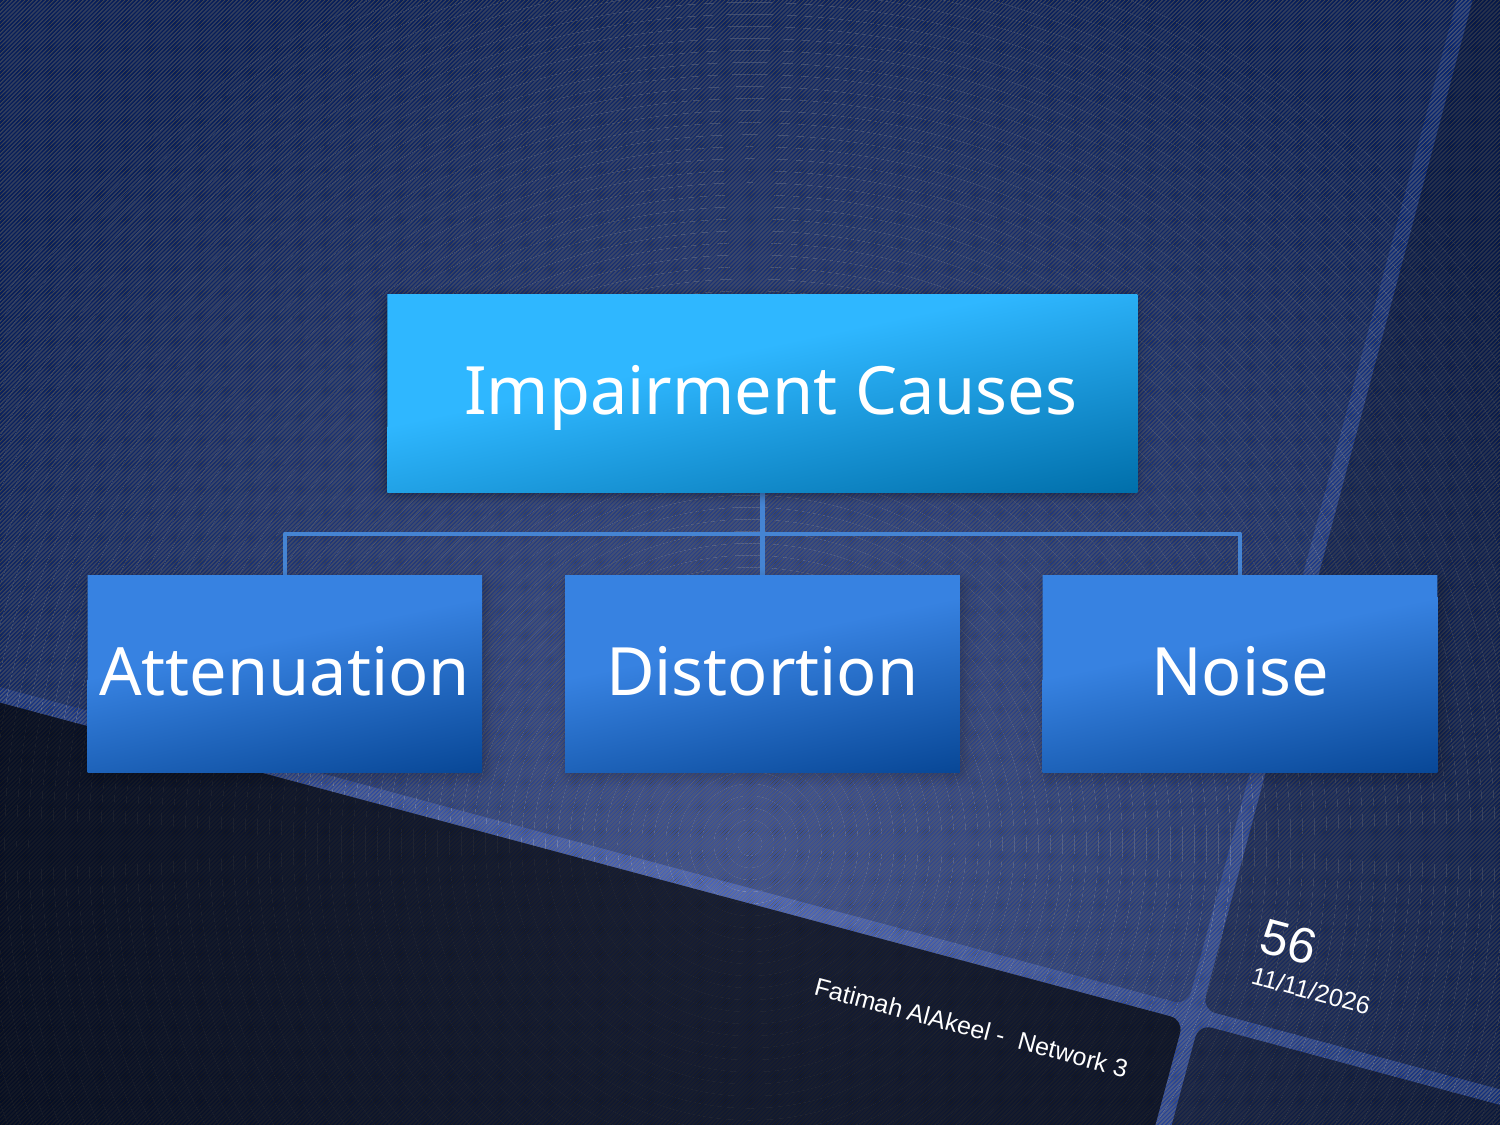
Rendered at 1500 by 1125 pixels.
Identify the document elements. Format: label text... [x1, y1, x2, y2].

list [86, 161, 1438, 906]
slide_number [1230, 958, 1488, 1064]
footer Fatimah AlAkeel - Network 3 [640, 920, 1149, 1097]
slide_number 56 [1240, 920, 1370, 988]
